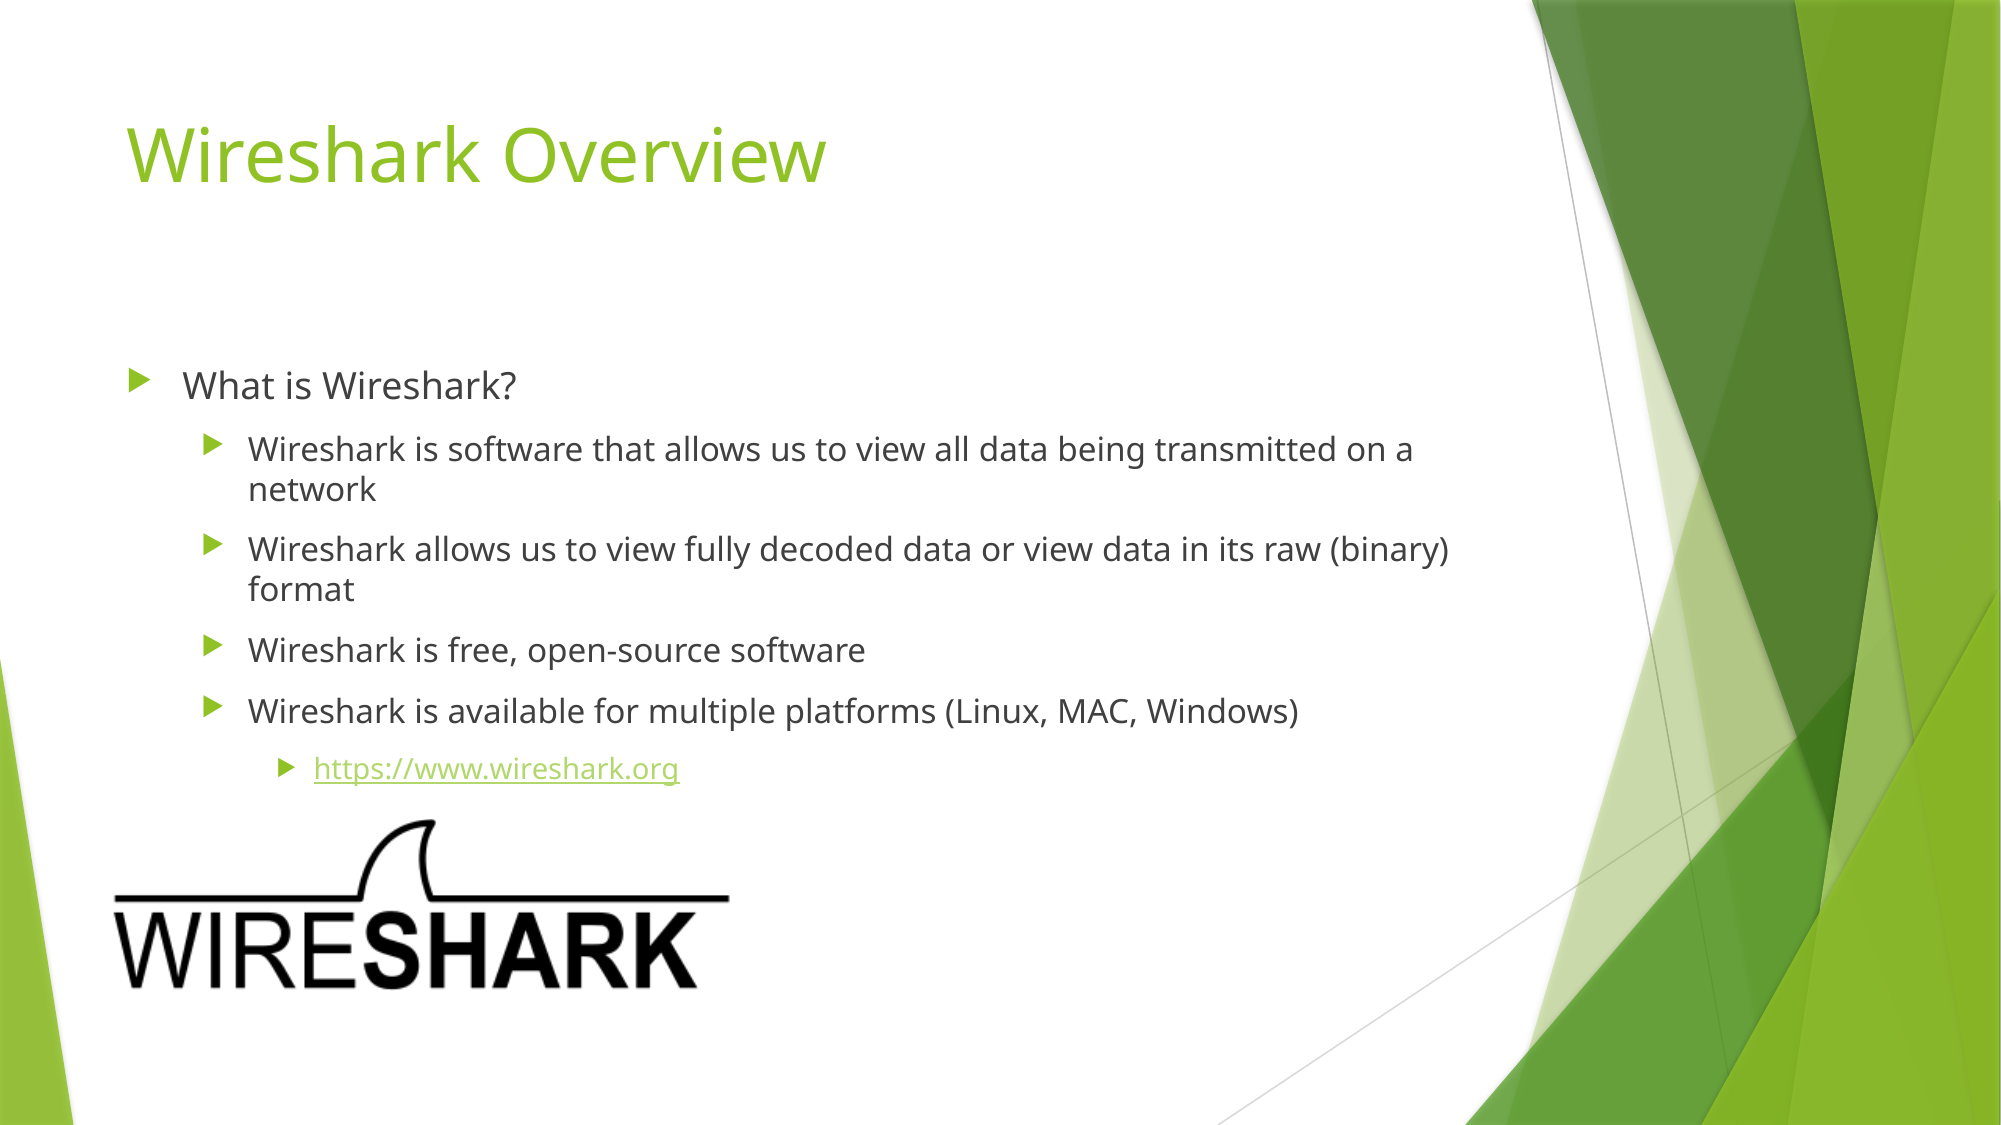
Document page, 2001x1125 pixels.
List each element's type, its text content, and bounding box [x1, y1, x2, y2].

picture [110, 818, 734, 992]
title Wireshark Overview [111, 99, 1522, 317]
list What is Wireshark? Wireshark is software that allows us to view all data being transmitted on a network Wireshark allows us to view fully decoded data or view data in its raw (binary) format Wireshark is free, open-source software Wireshark is available for multiple platforms (Linux, MAC, Windows) https://www.wireshark.org [111, 354, 1522, 992]
